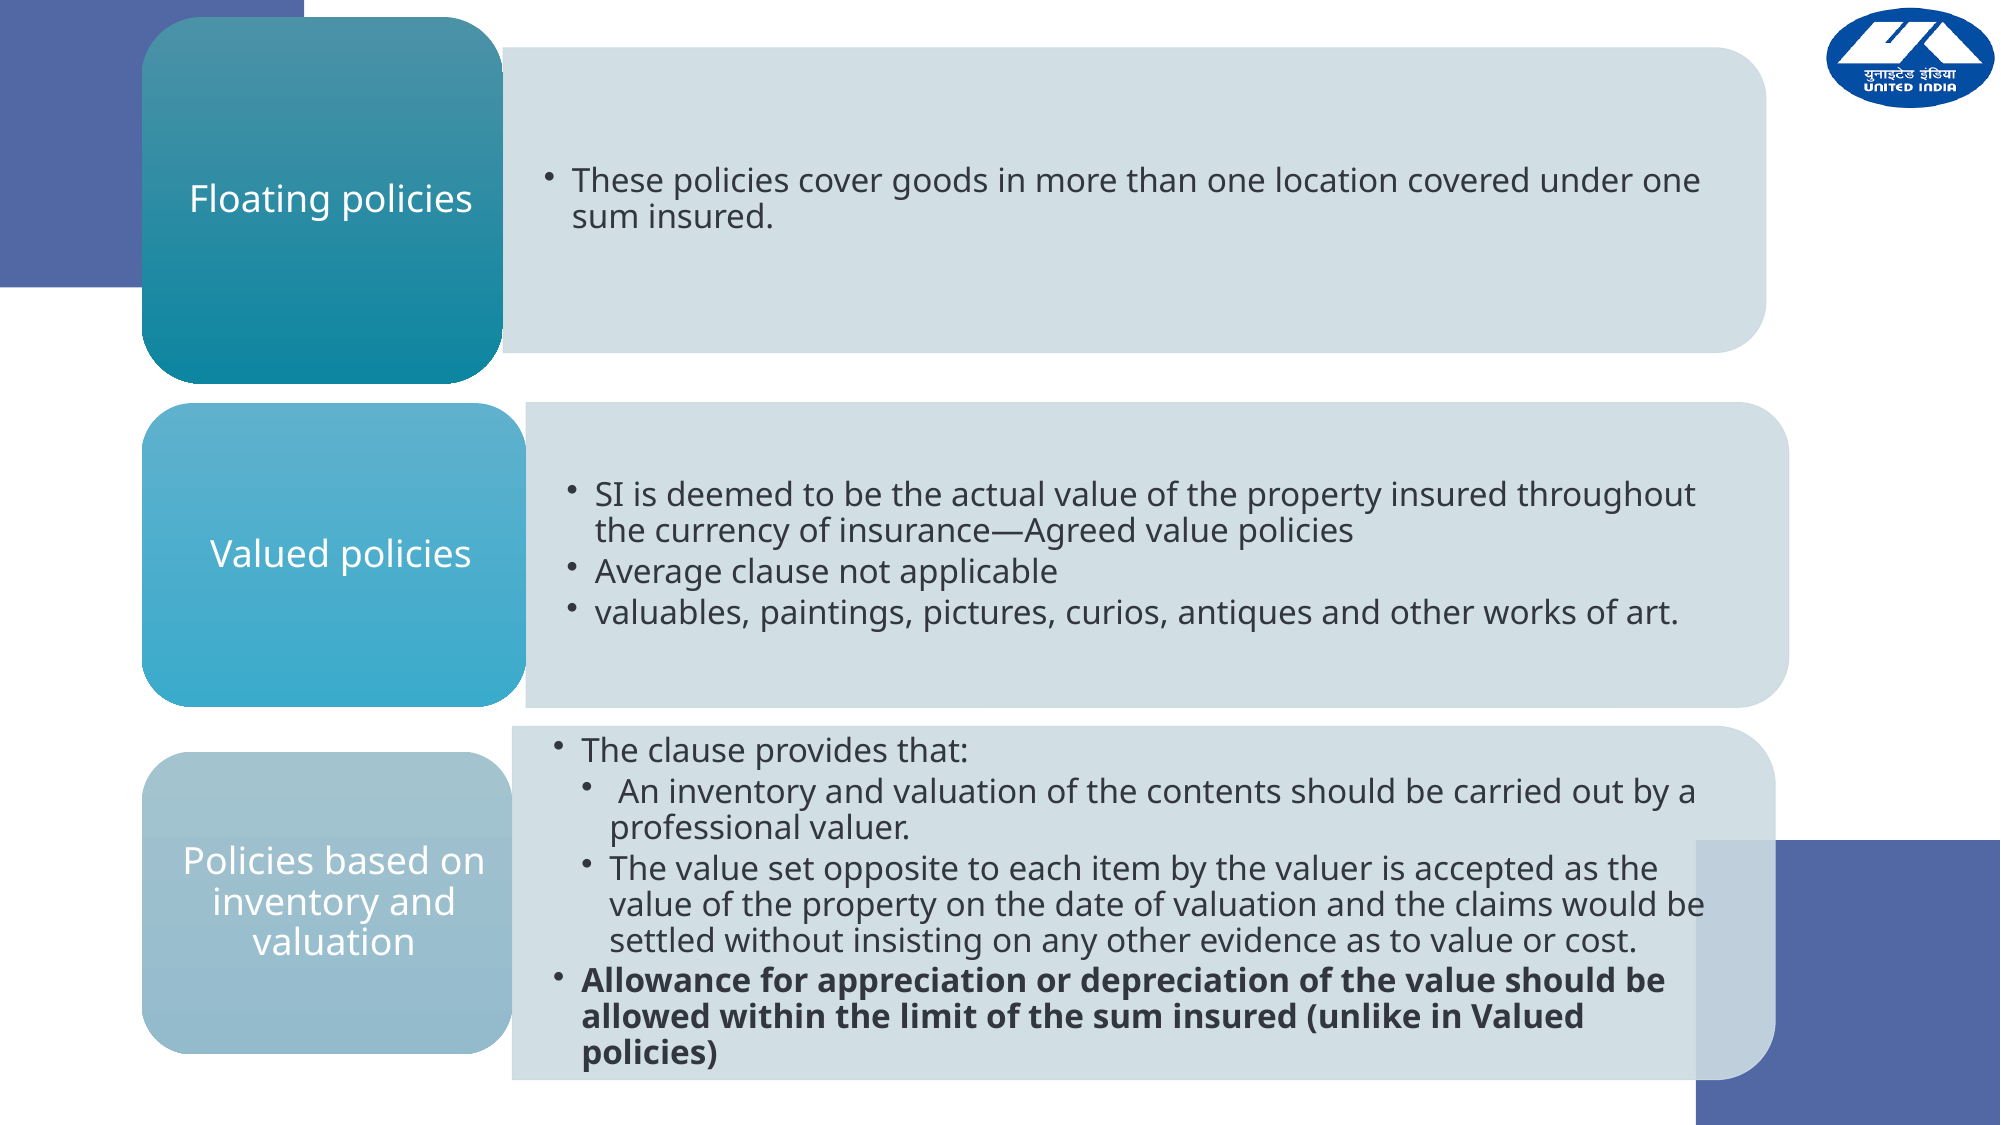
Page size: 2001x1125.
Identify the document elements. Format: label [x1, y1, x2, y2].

picture [1820, 3, 2000, 111]
text_box [0, 16, 1952, 1080]
